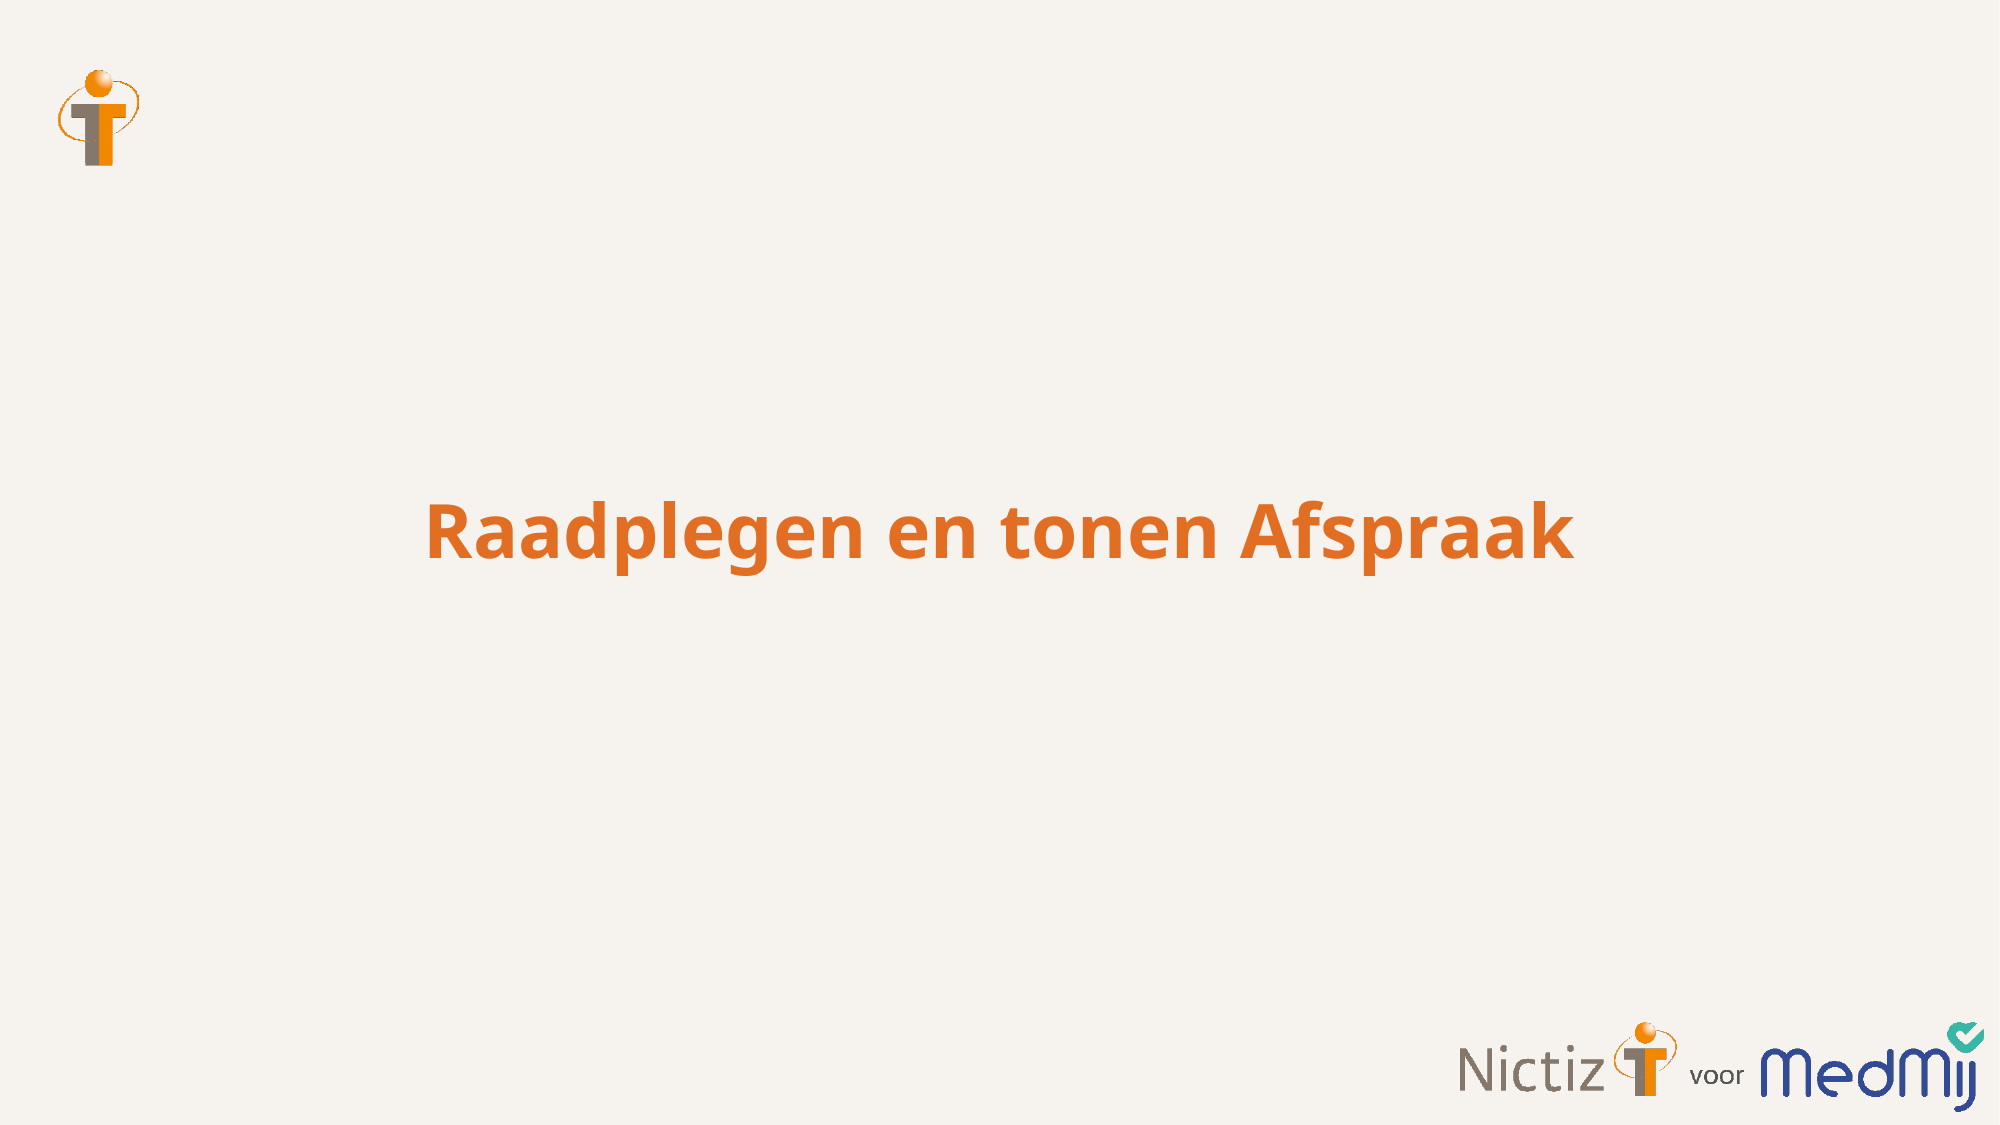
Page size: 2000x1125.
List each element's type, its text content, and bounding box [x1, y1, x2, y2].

title Raadplegen en tonen Afspraak [155, 386, 1844, 848]
picture [50, 66, 151, 187]
picture [1457, 1019, 1988, 1113]
